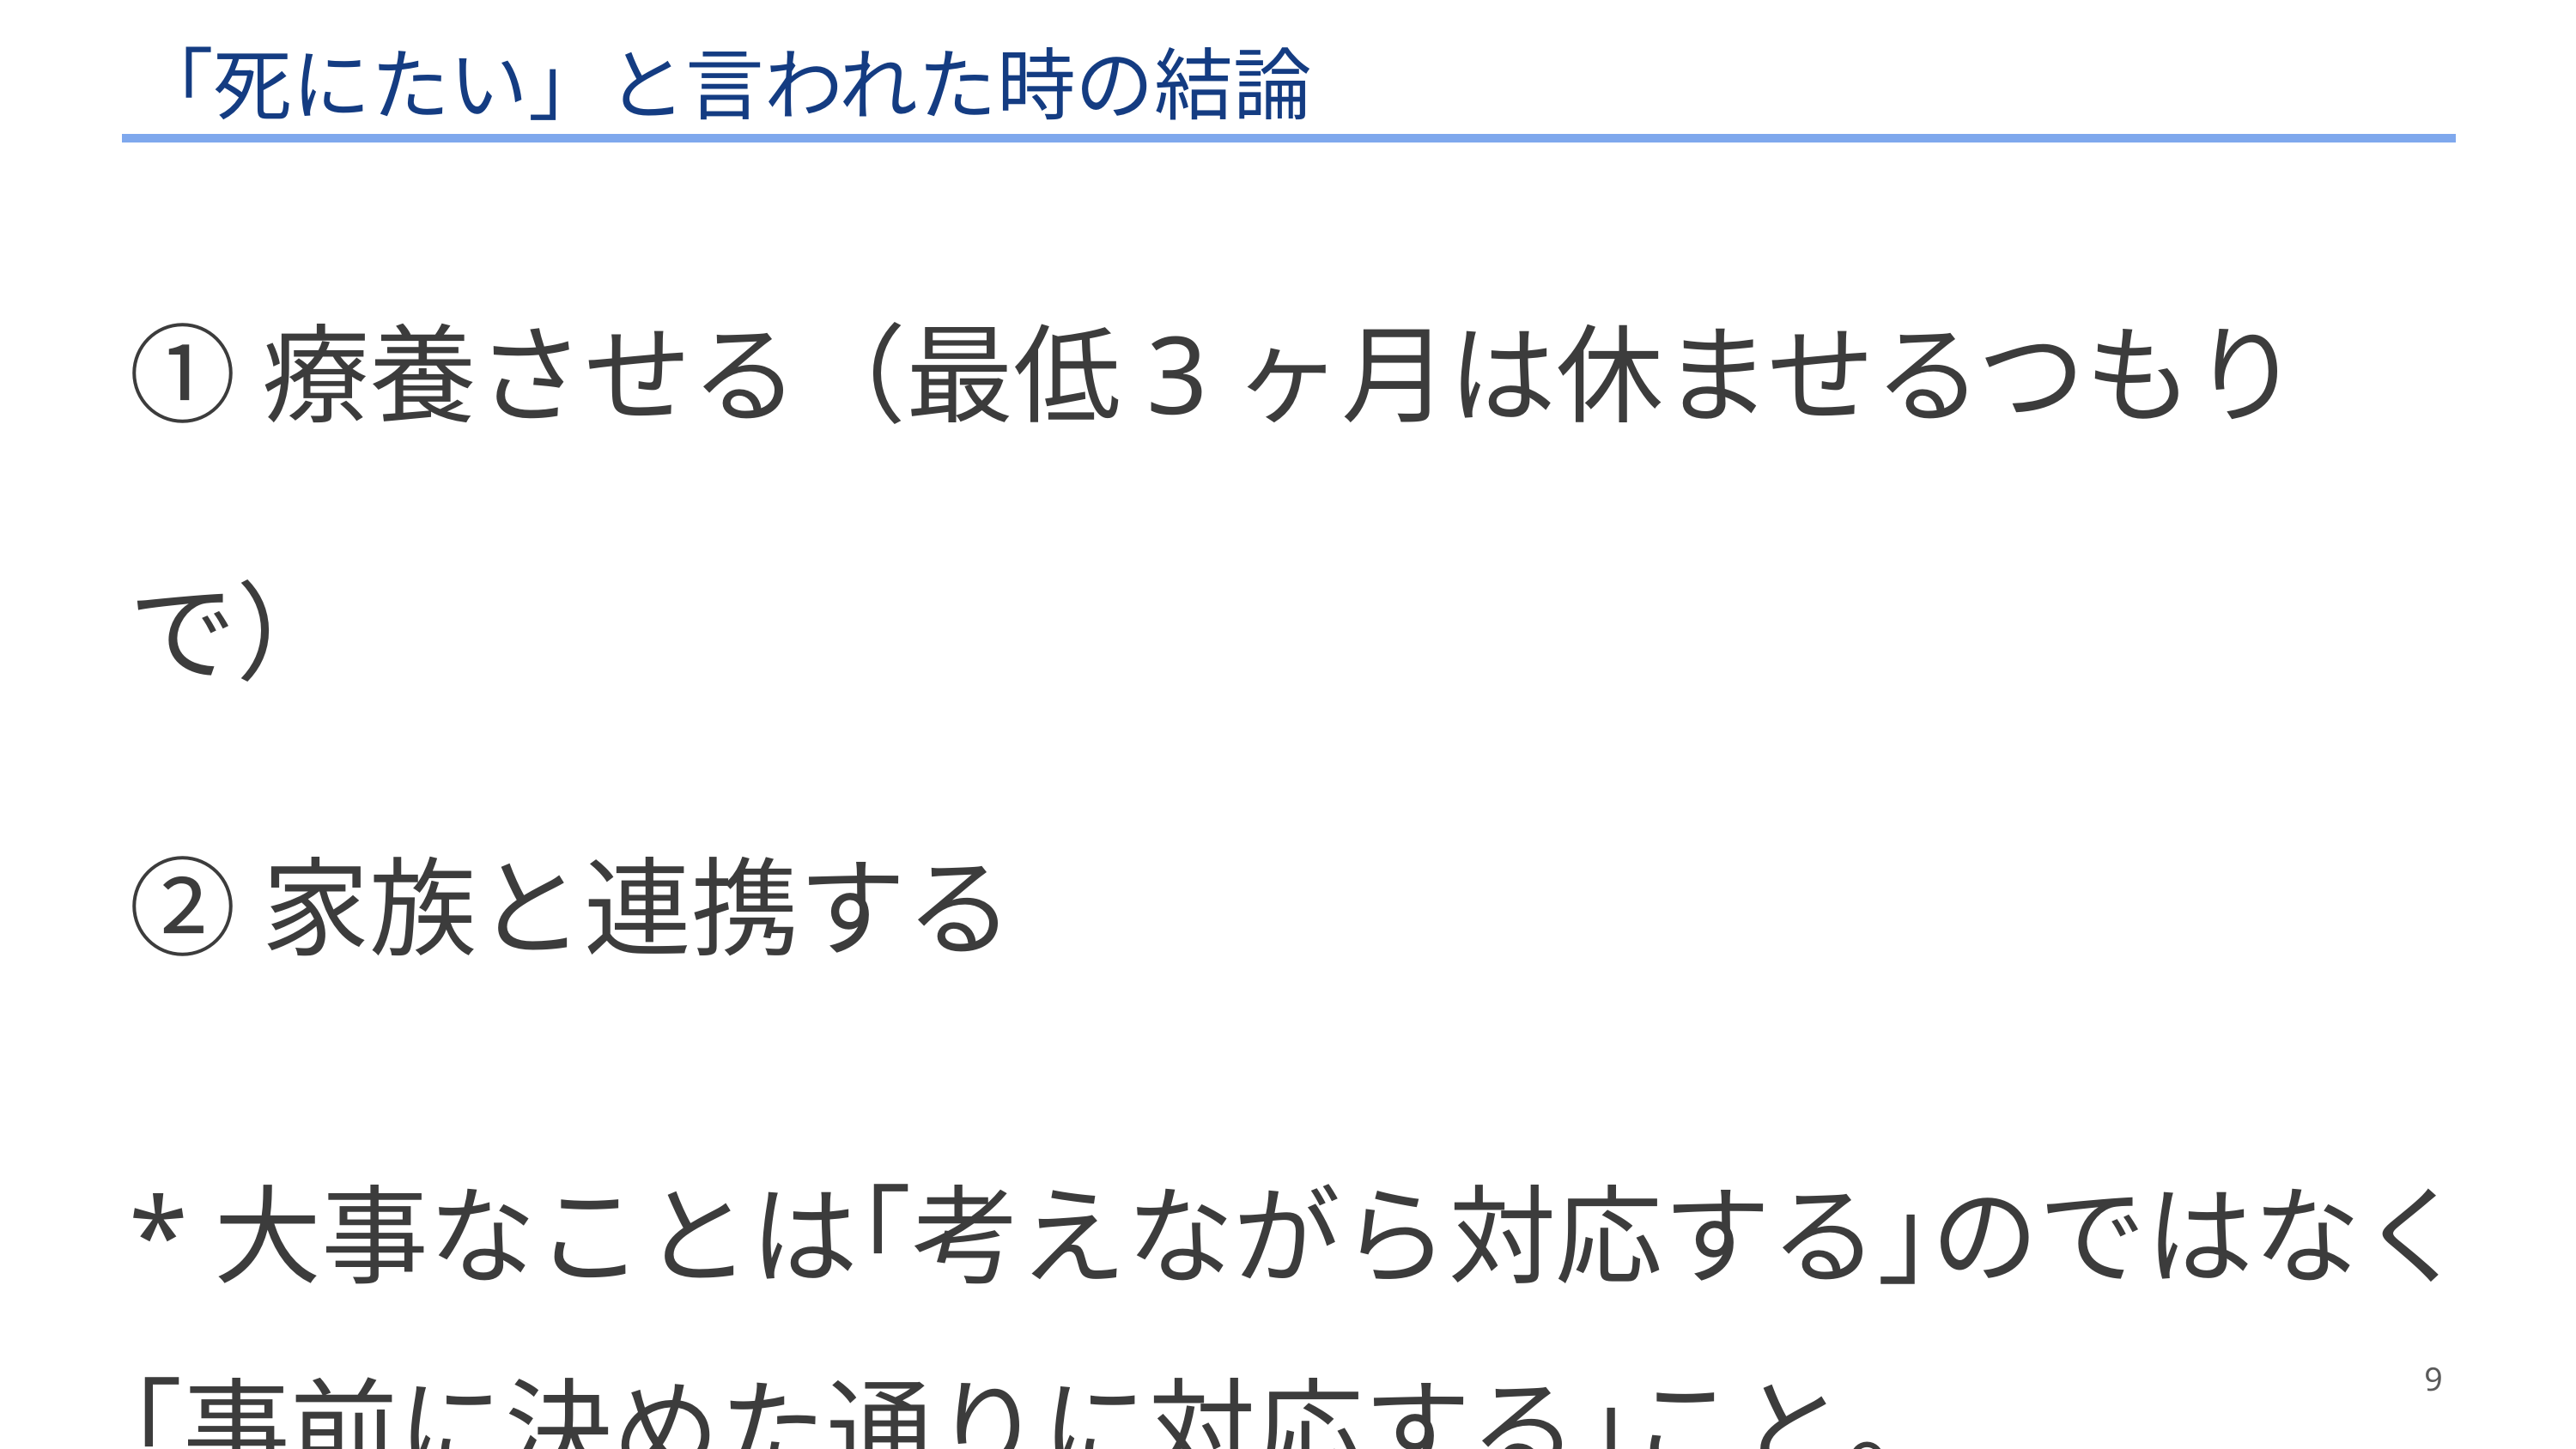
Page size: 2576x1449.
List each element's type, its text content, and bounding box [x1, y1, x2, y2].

title 「死にたい」と言われた時の結論 [122, 39, 2454, 139]
list ①療養させる（最低3ヶ月は休ませるつもりで） ②家族と連携する *大事なことは｢考えながら対応する｣のではなく ｢事前に決めた通りに対応する｣こと。 [78, 171, 2524, 1317]
slide_number 9 [2337, 1342, 2456, 1420]
